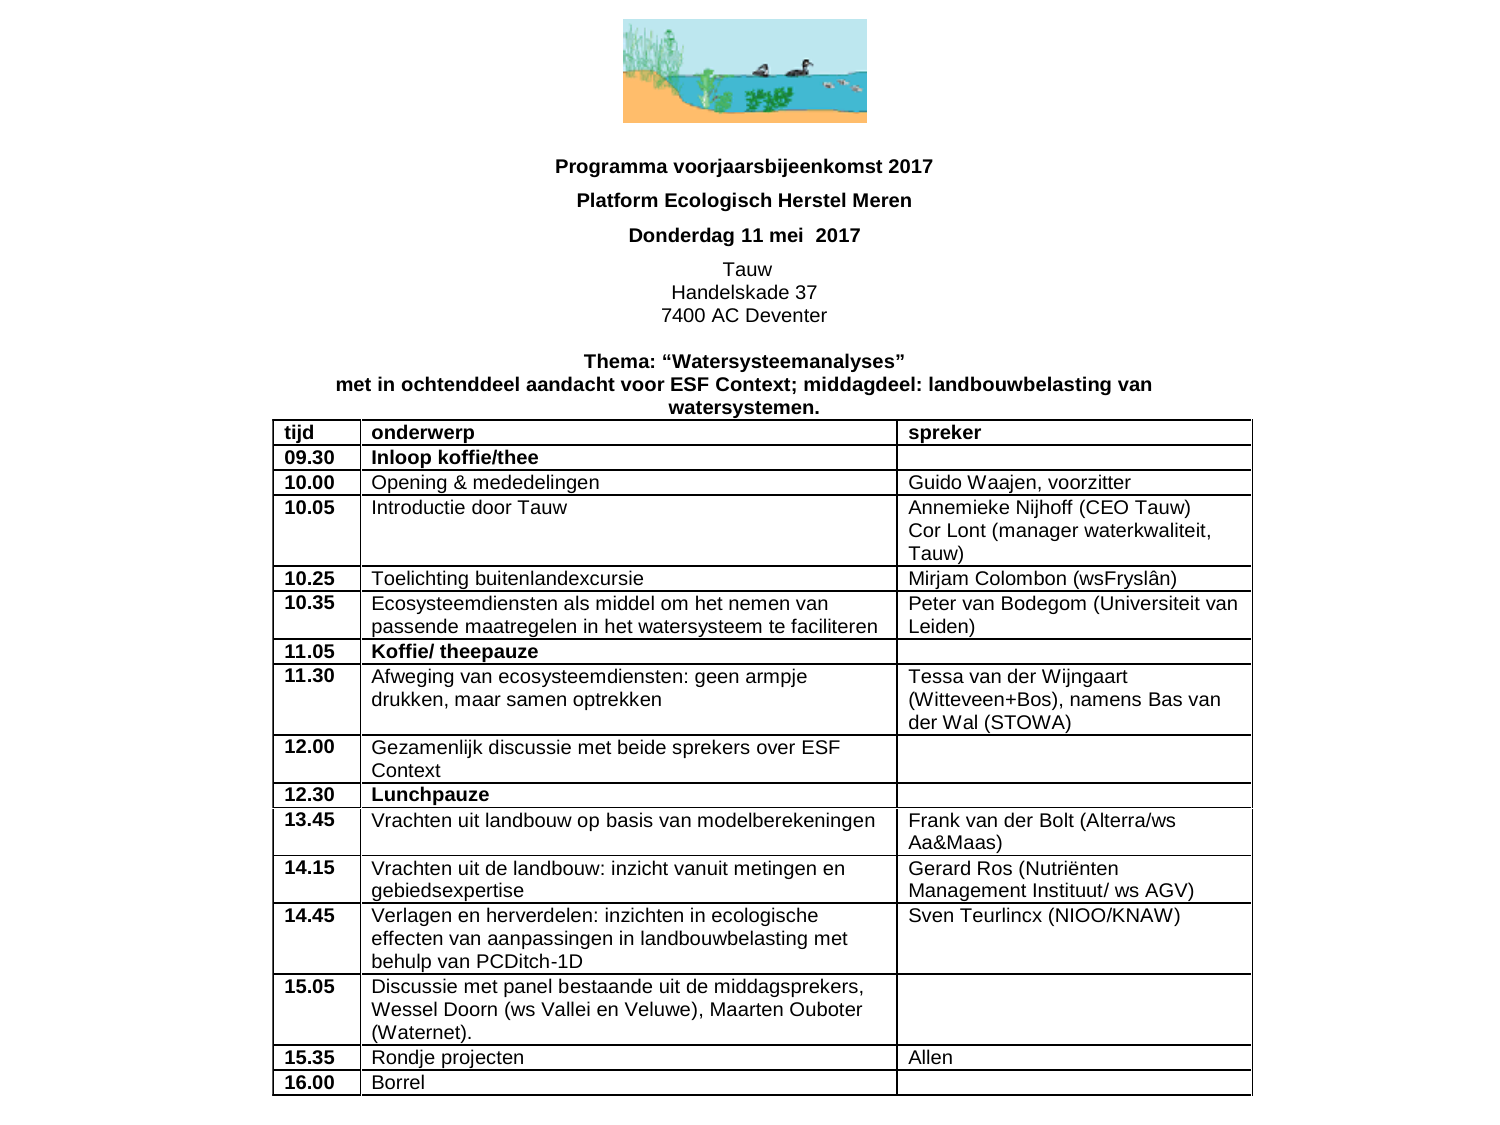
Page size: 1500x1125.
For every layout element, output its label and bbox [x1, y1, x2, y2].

picture [272, 18, 1254, 1118]
